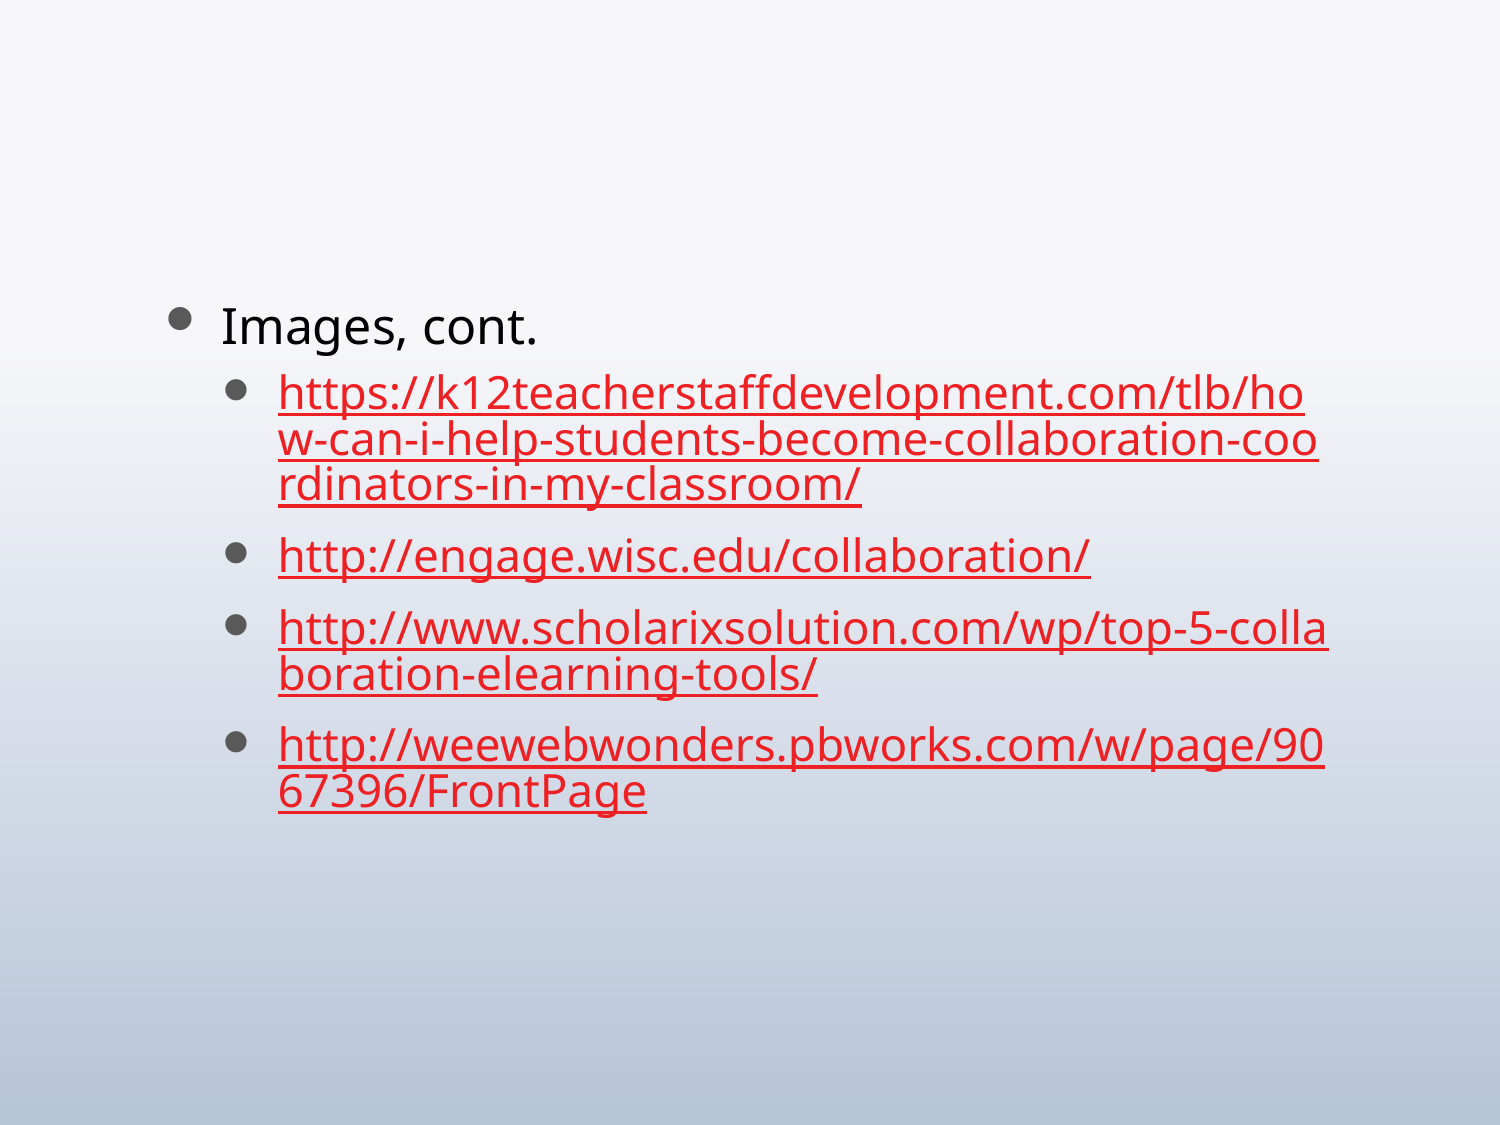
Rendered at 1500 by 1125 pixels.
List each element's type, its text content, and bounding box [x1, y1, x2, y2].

list Images, cont. https://k12teacherstaffdevelopment.com/tlb/how-can-i-help-students-become-collaboration-coordinators-in-my-classroom/ http://engage.wisc.edu/collaboration/ http://www.scholarixsolution.com/wp/top-5-collaboration-elearning-tools/ http://weewebwonders.pbworks.com/w/page/9067396/FrontPage [150, 286, 1350, 993]
